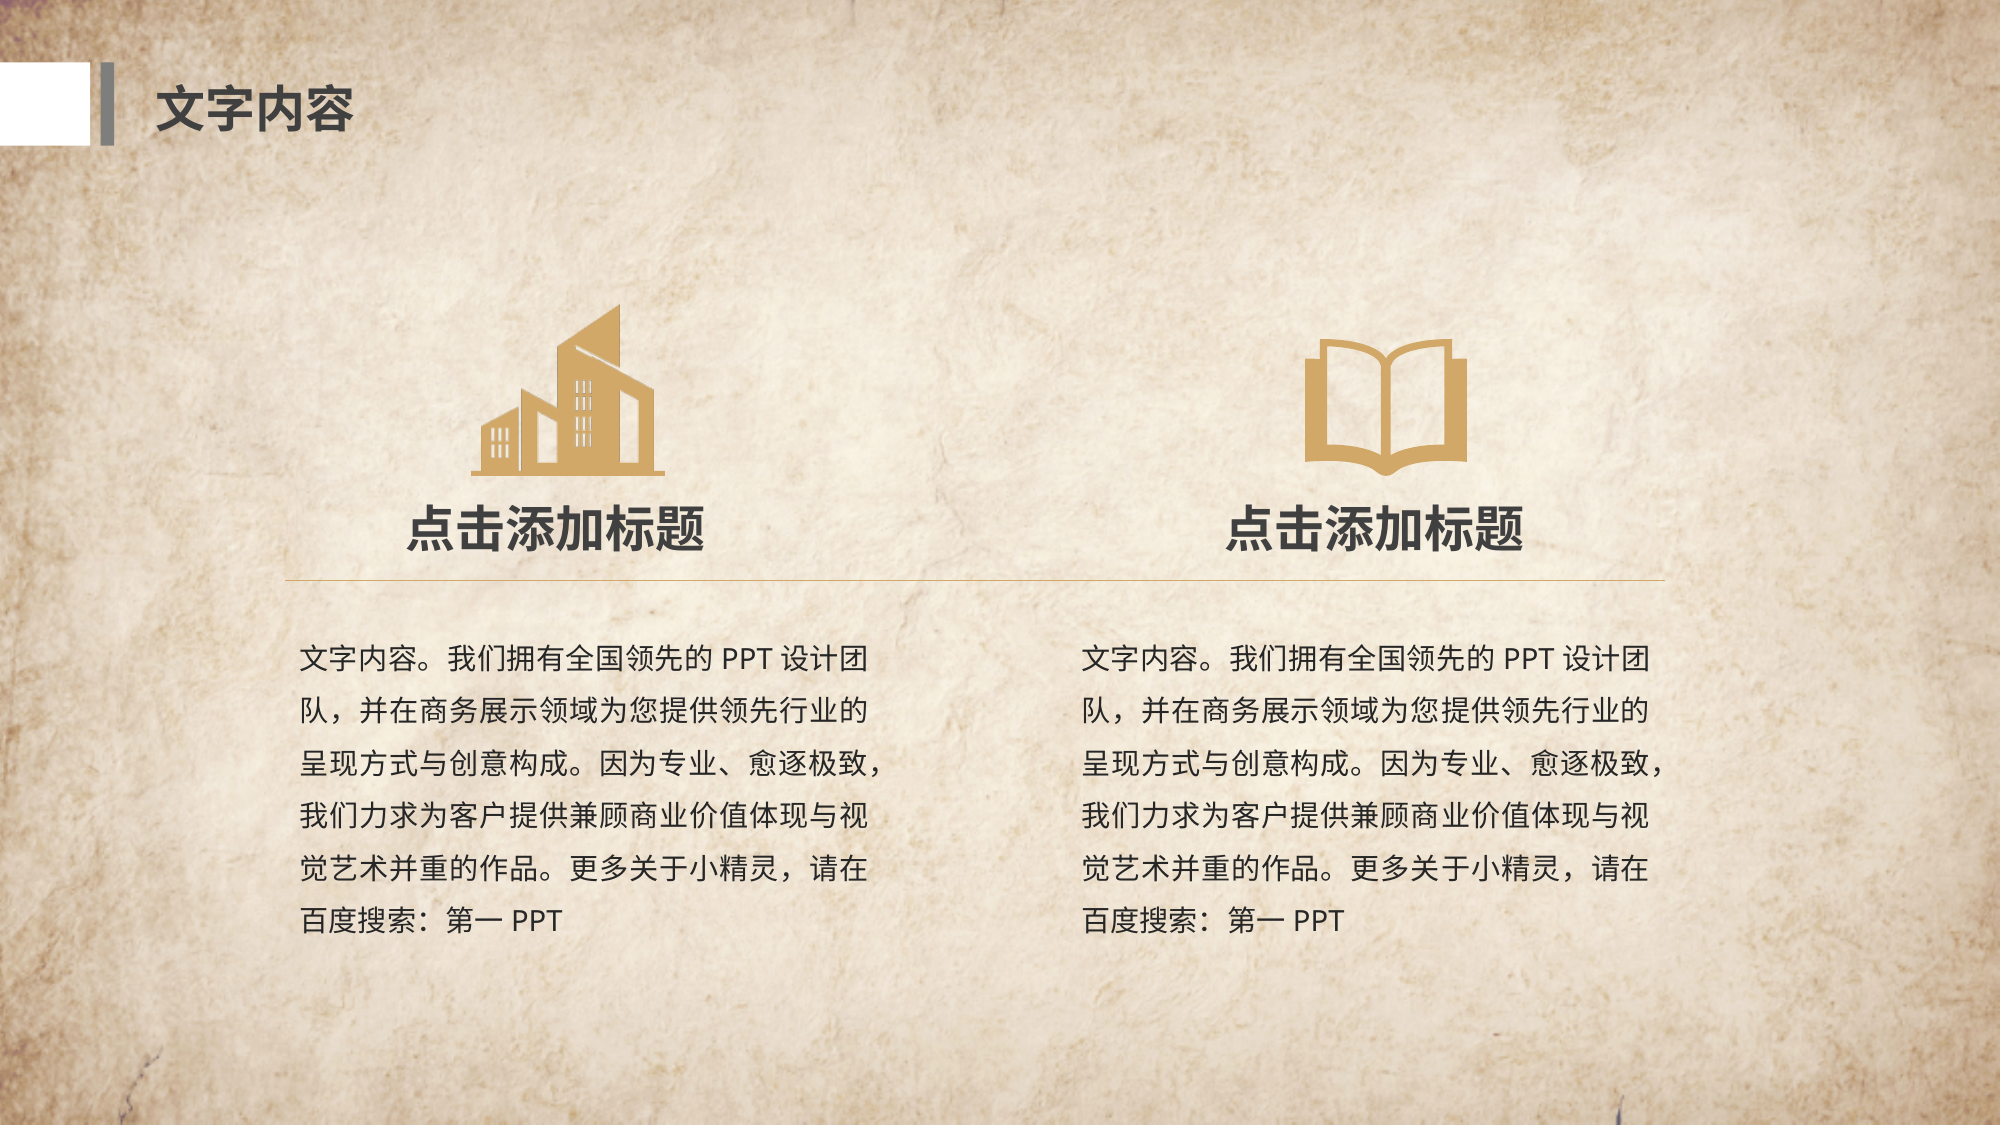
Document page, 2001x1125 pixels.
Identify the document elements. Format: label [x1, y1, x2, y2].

picture [0, 0, 2000, 1125]
text_box [0, 62, 115, 146]
